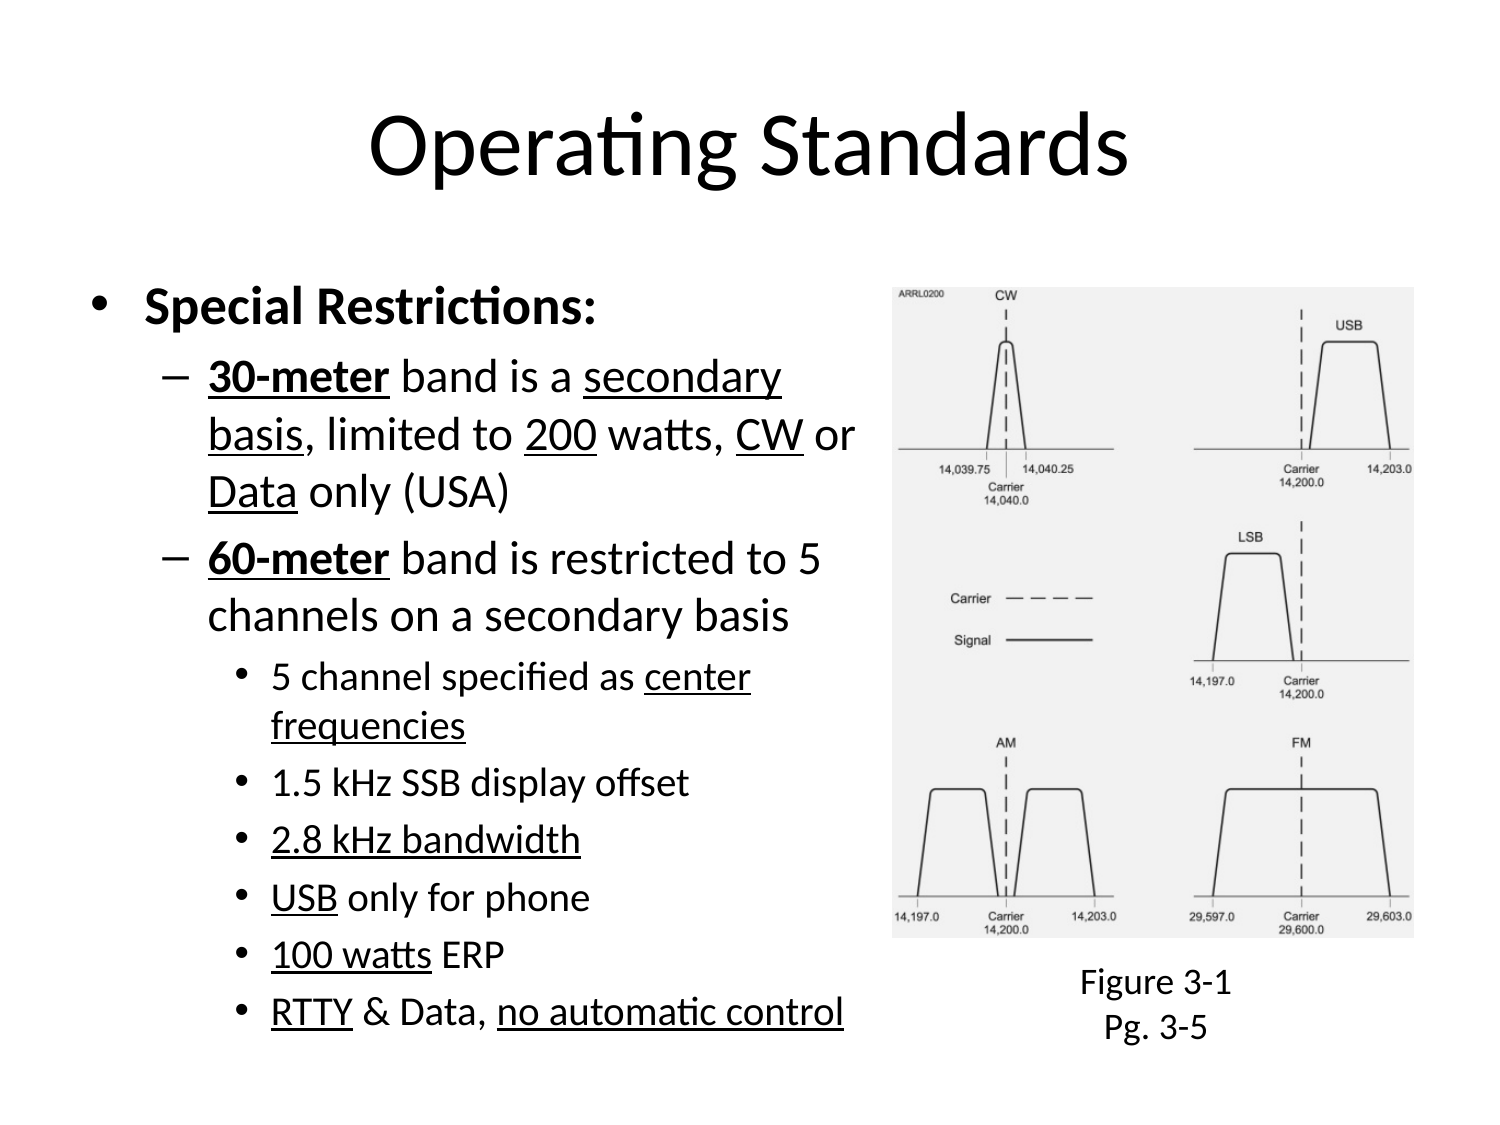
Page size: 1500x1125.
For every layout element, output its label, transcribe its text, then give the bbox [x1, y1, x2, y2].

list Special Restrictions: 30-meter band is a secondary basis, limited to 200 watts, CW or Data only (USA) 60-meter band is restricted to 5 channels on a secondary basis 5 channel specified as center frequencies 1.5 kHz SSB display offset 2.8 kHz bandwidth USB only for phone 100 watts ERP RTTY & Data, no automatic control [75, 262, 875, 1050]
text_box Figure 3-1 Pg. 3-5 [1062, 949, 1250, 1055]
picture [892, 287, 1414, 938]
title Operating Standards [75, 45, 1425, 233]
